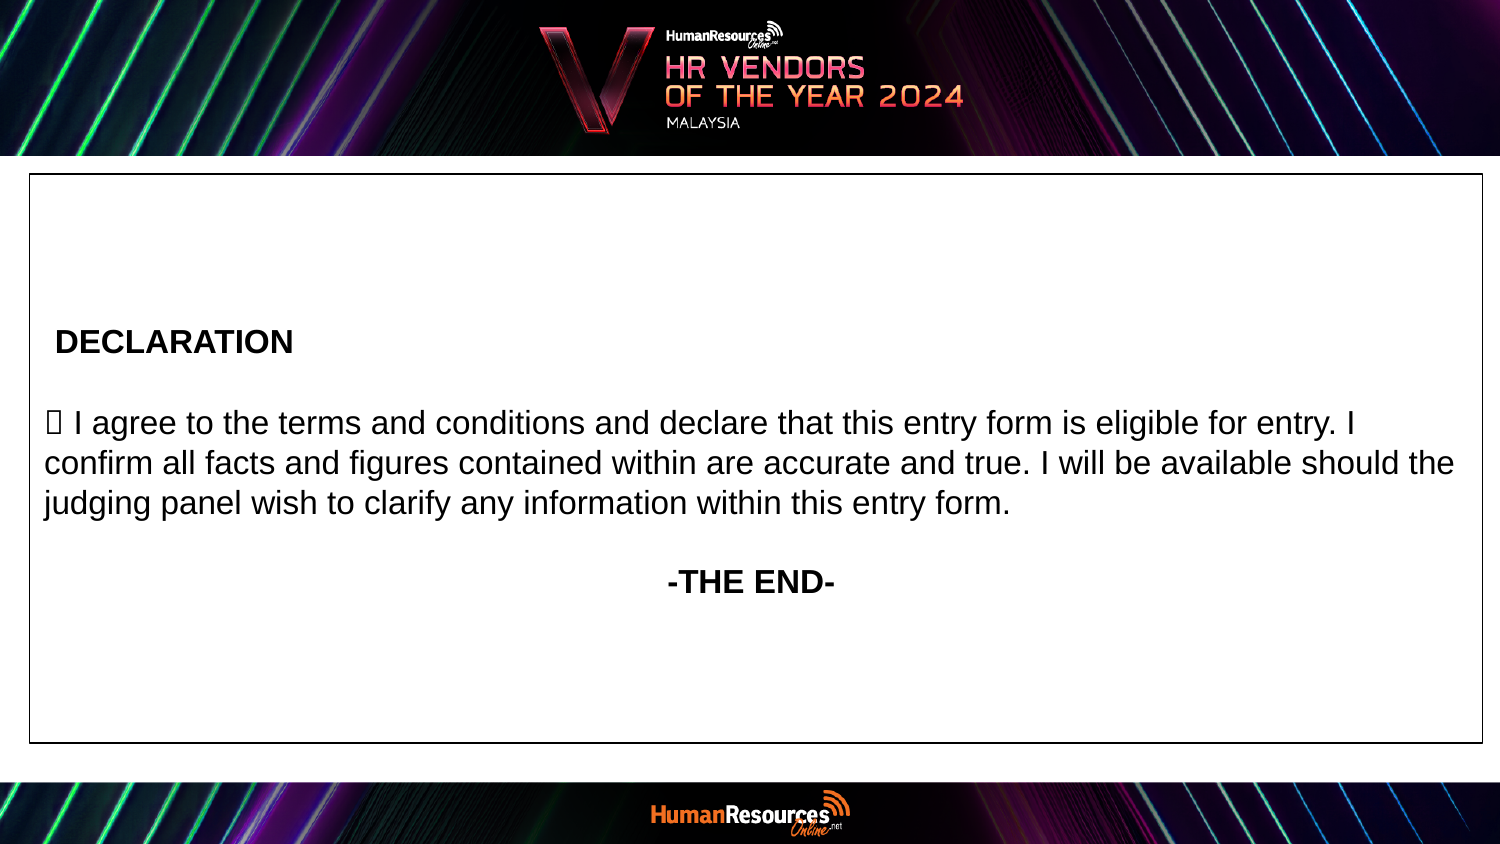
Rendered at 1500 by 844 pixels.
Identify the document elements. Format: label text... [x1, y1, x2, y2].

text_box DECLARATION  I agree to the terms and conditions and declare that this entry form is eligible for entry. I confirm all facts and figures contained within are accurate and true. I will be available should the judging panel wish to clarify any information within this entry form. -THE END- [27, 172, 1484, 745]
picture [0, 0, 1500, 844]
